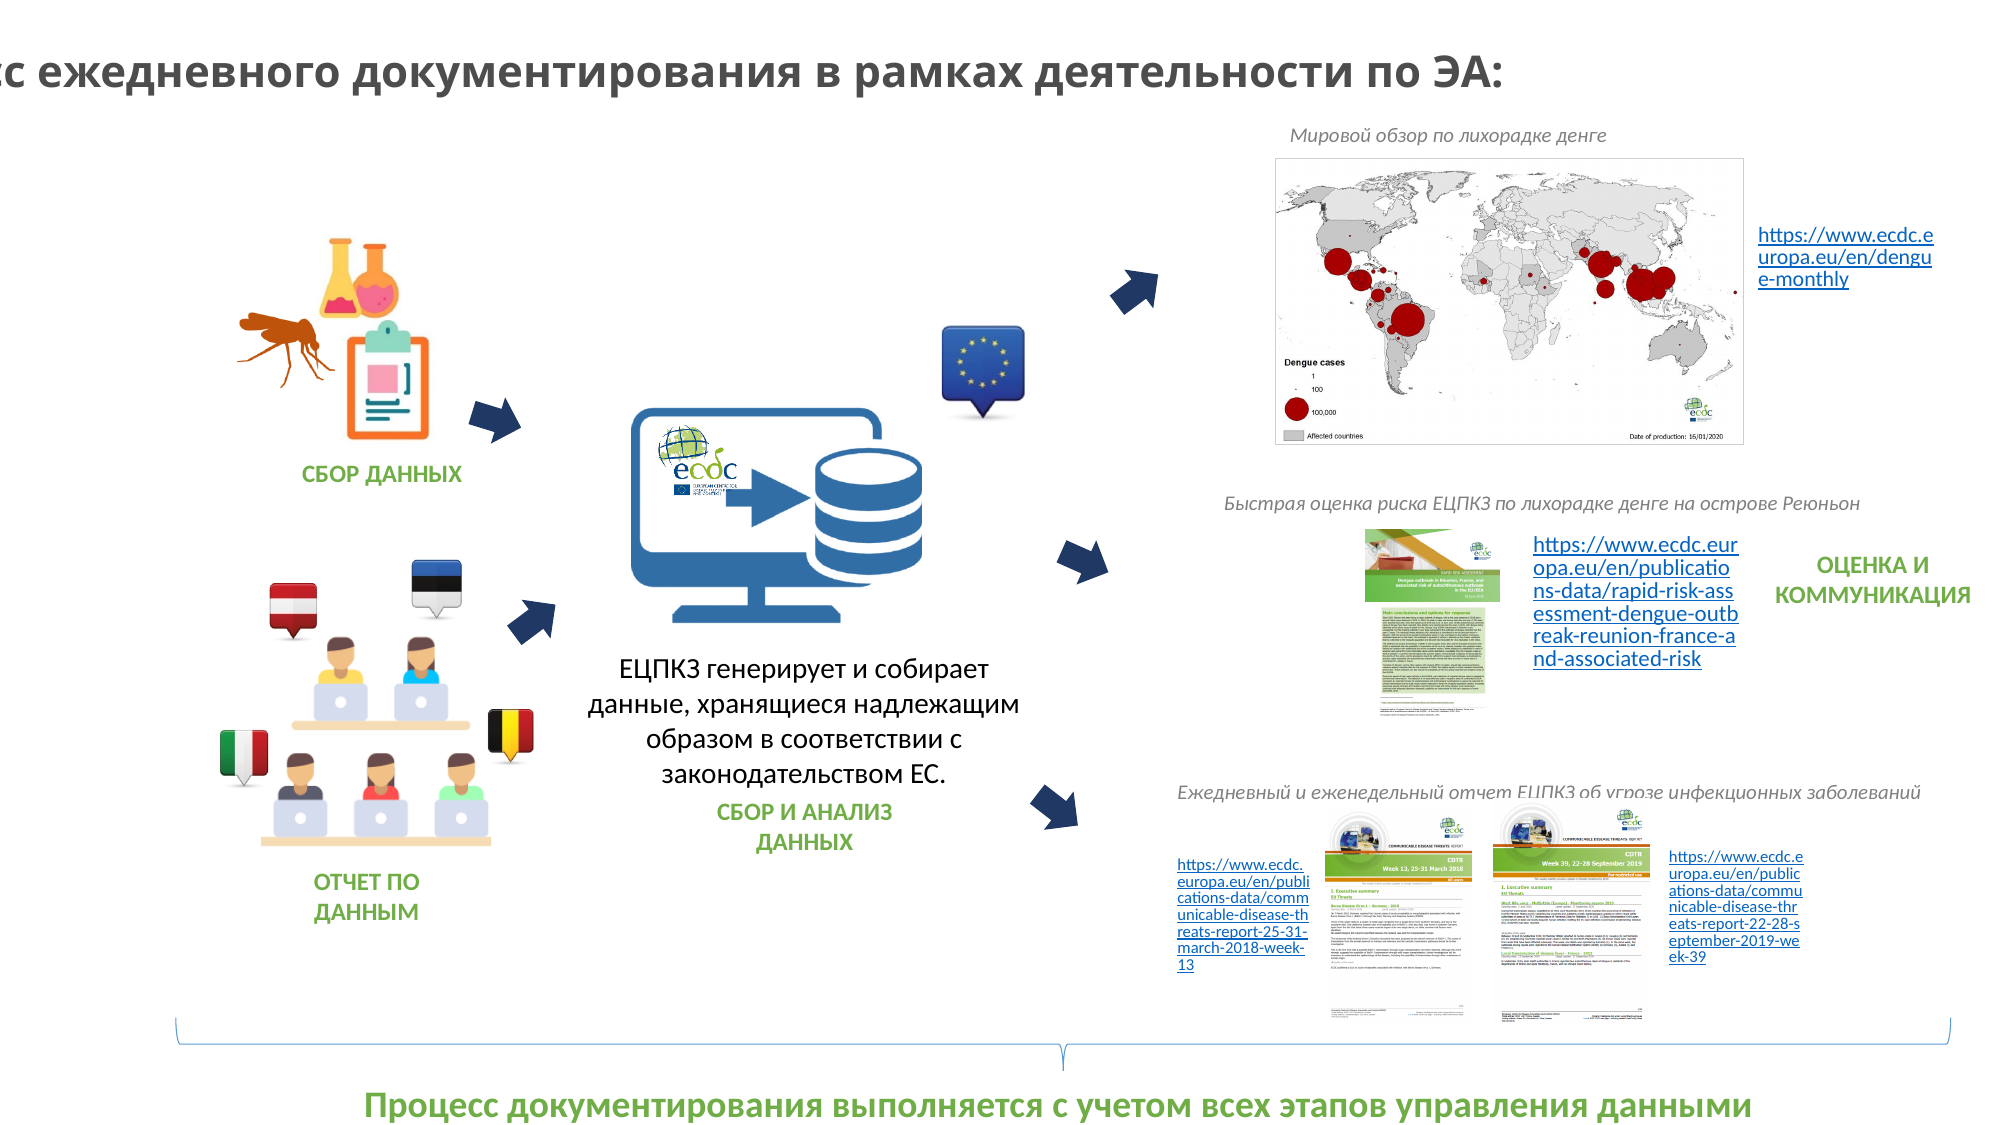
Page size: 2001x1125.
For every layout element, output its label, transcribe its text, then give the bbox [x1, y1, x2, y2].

text_box https://www.ecdc.europa.eu/en/publications-data/communicable-disease-threats-report-22-28-september-2019-week-39 [1654, 838, 1820, 874]
text_box https://www.ecdc.europa.eu/en/publications-data/communicable-disease-threats-report-25-31-march-2018-week-13 [1162, 846, 1325, 882]
text_box [538, 602, 556, 639]
picture [631, 371, 922, 659]
picture [1365, 528, 1500, 718]
text_box [175, 1017, 1952, 1071]
text_box ОЦЕНКА И КОММУНИКАЦИЯ [1757, 541, 1990, 616]
text_box СБОР ДАННЫХ [266, 450, 499, 496]
text_box [468, 397, 522, 444]
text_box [214, 553, 538, 854]
picture [941, 325, 1030, 423]
text_box Процесс ежедневного документирования в рамках деятельности по ЭА: [0, 35, 1519, 104]
text_box https://www.ecdc.europa.eu/en/dengue-monthly [1744, 213, 1951, 255]
text_box ОТЧЕТ ПО ДАННЫМ [250, 858, 483, 933]
text_box ЕЦПКЗ генерирует и собирает данные, хранящиеся надлежащим образом в соответствии с законодательством ЕС. [572, 642, 1036, 797]
picture [1275, 158, 1744, 445]
picture [1493, 798, 1650, 1026]
text_box [1109, 269, 1159, 315]
picture [237, 233, 437, 447]
text_box [1056, 540, 1109, 585]
text_box https://www.ecdc.europa.eu/en/publications-data/rapid-risk-assessment-dengue-outbreak-reunion-france-and-associated-risk [1518, 521, 1755, 565]
text_box Мировой обзор по лихорадке денге [1275, 114, 1796, 155]
picture [1325, 808, 1472, 1021]
text_box Быстрая оценка риска ЕЦПКЗ по лихорадке денге на острове Реюньон [1209, 482, 1910, 523]
text_box Процесс документирования выполняется с учетом всех этапов управления данными [349, 1072, 1778, 1125]
text_box СБОР И АНАЛИЗ ДАННЫХ [657, 788, 953, 863]
text_box Ежедневный и еженедельный отчет ЕЦПКЗ об угрозе инфекционных заболеваний [1162, 771, 1947, 811]
text_box [1029, 784, 1078, 830]
